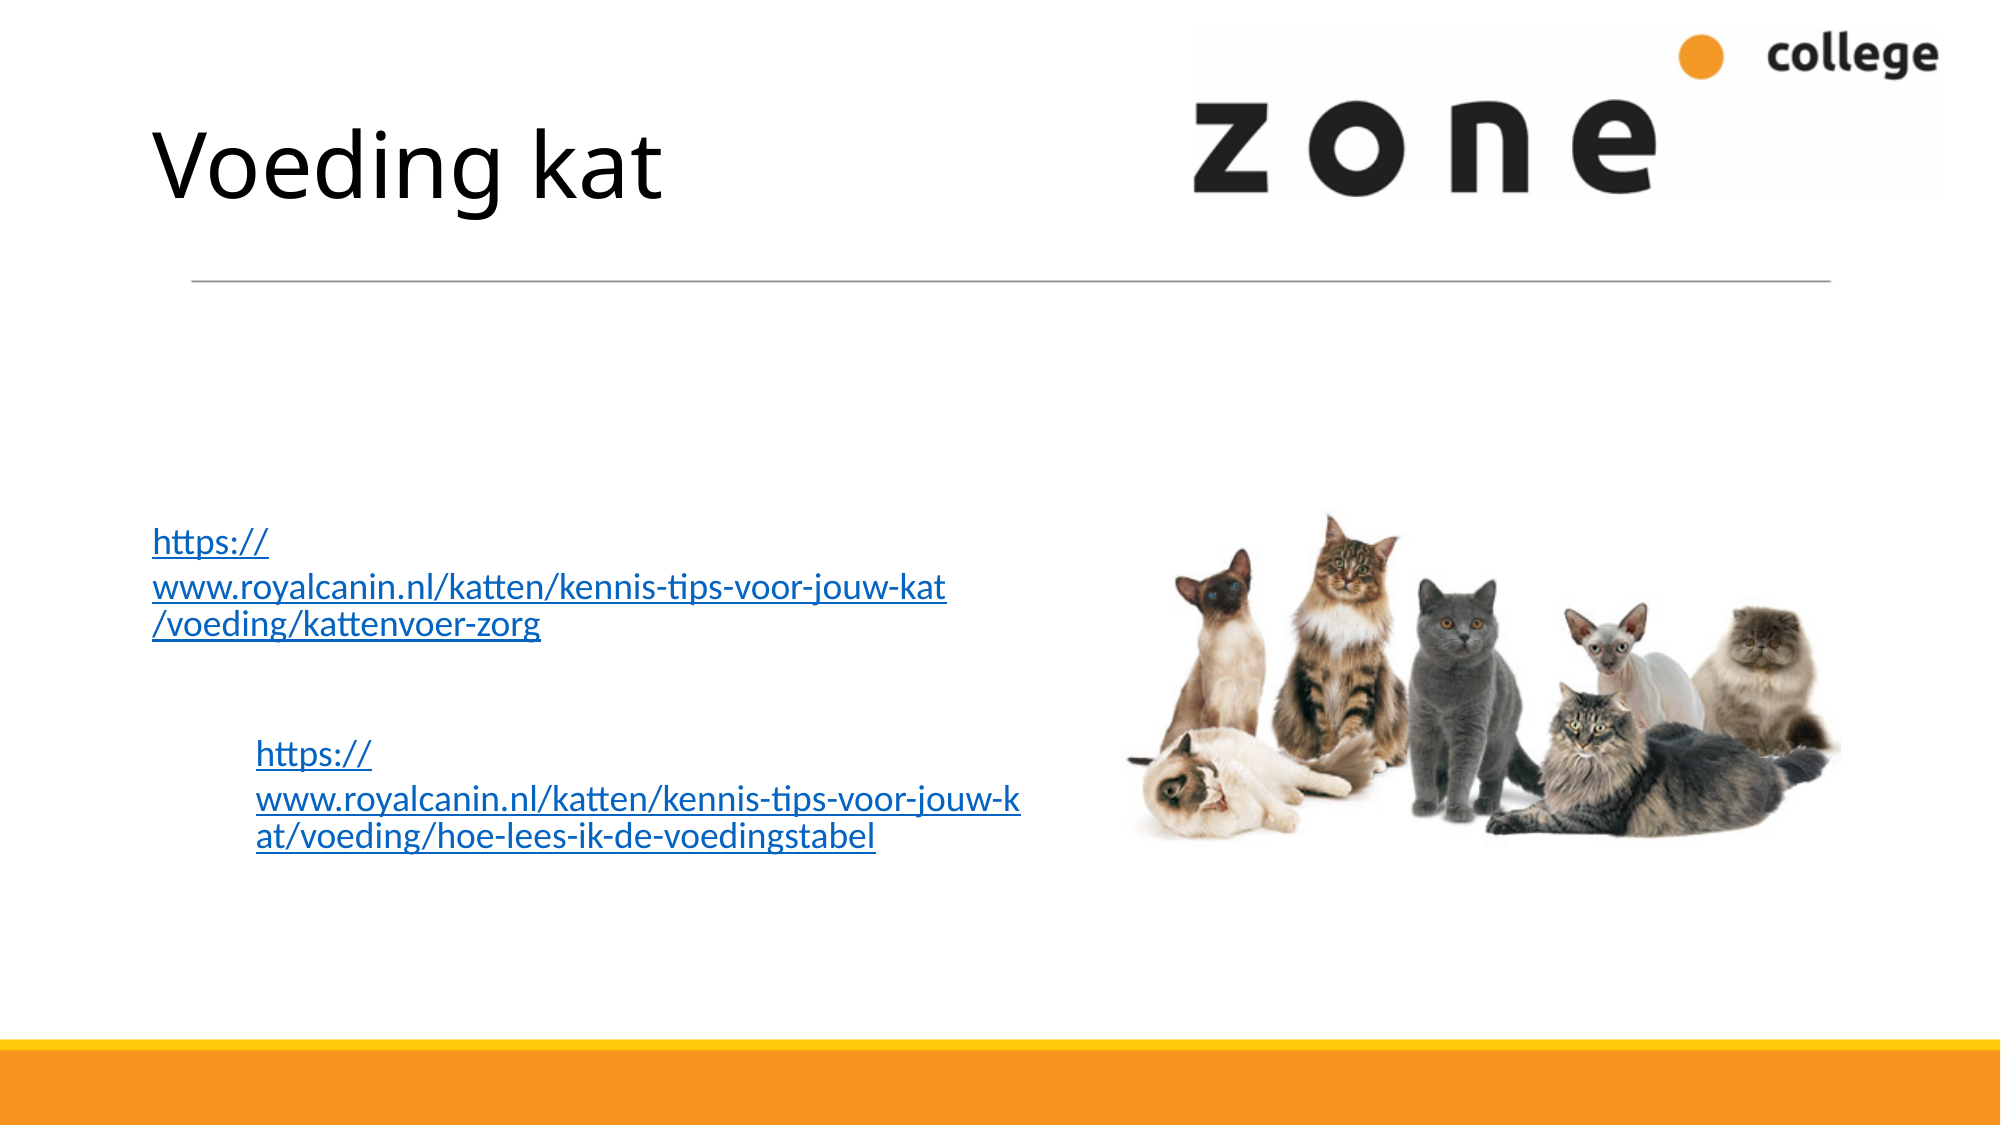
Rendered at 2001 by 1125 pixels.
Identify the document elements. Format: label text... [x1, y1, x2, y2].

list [1096, 509, 1841, 849]
title Voeding kat [137, 59, 1863, 278]
text_box https://www.royalcanin.nl/katten/kennis-tips-voor-jouw-kat/voeding/kattenvoer-zorg [137, 509, 971, 660]
text_box https://www.royalcanin.nl/katten/kennis-tips-voor-jouw-kat/voeding/hoe-lees-ik-de-voedingstabel [240, 721, 1052, 872]
picture [0, 0, 2001, 1125]
